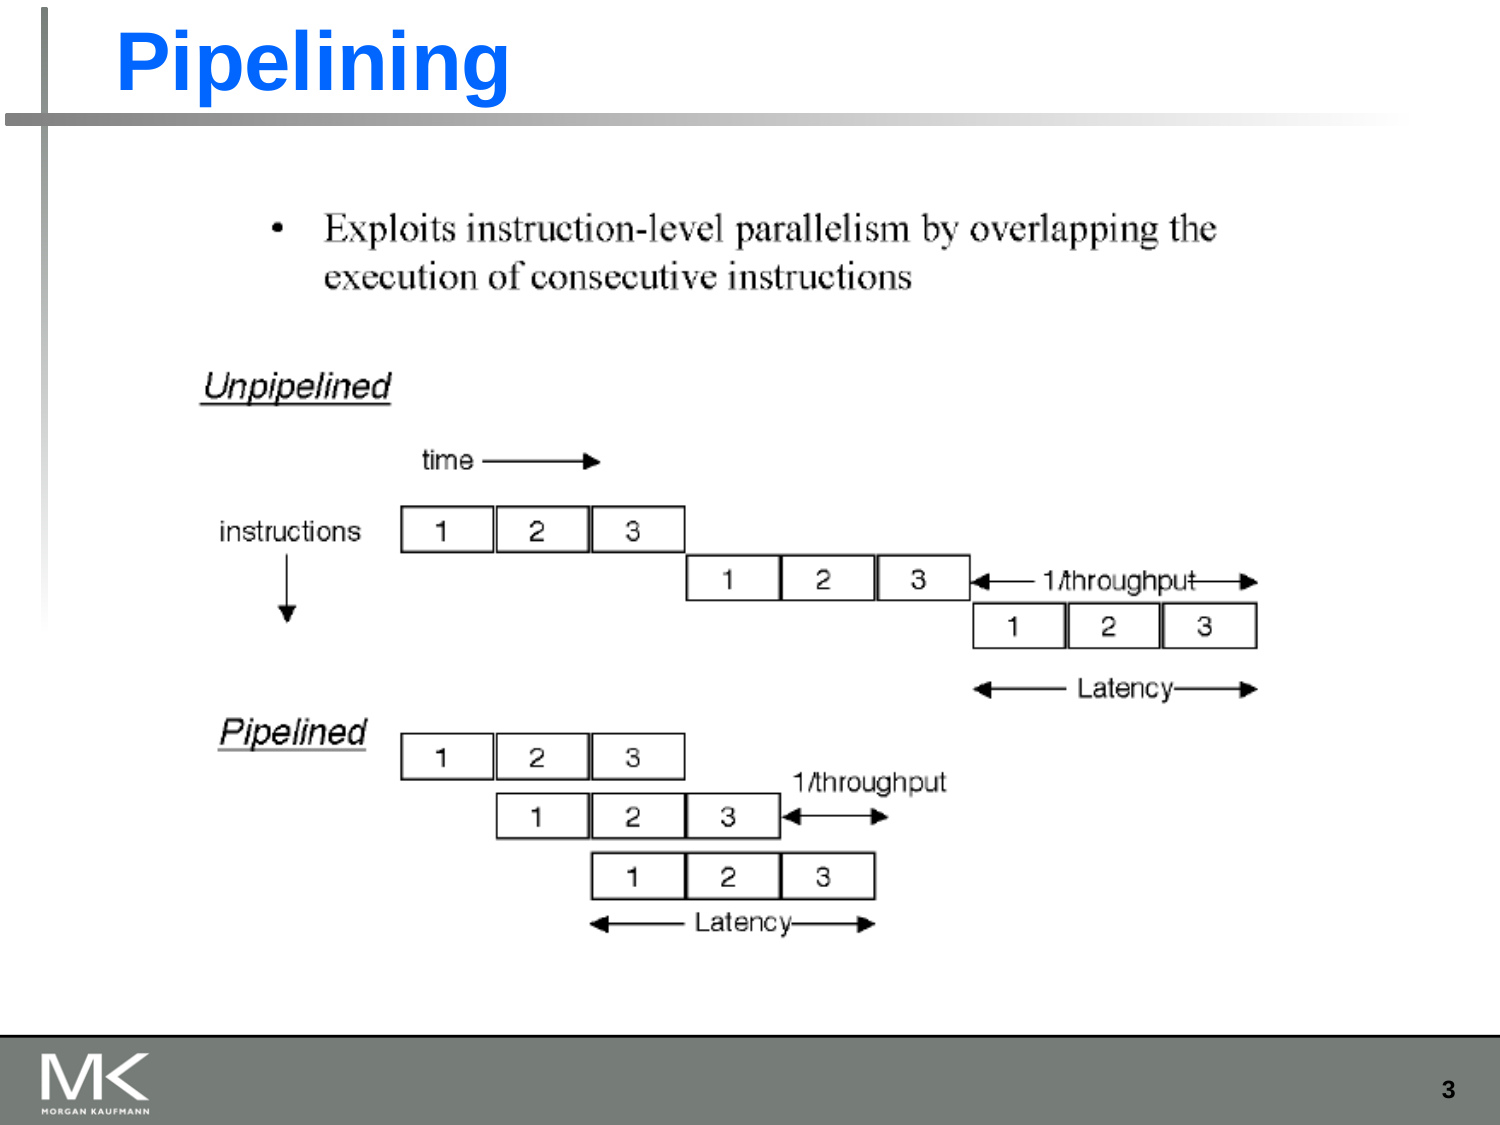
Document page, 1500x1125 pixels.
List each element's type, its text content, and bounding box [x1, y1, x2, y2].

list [194, 198, 1270, 940]
picture [29, 1046, 160, 1123]
title Pipelining [100, 0, 1460, 116]
